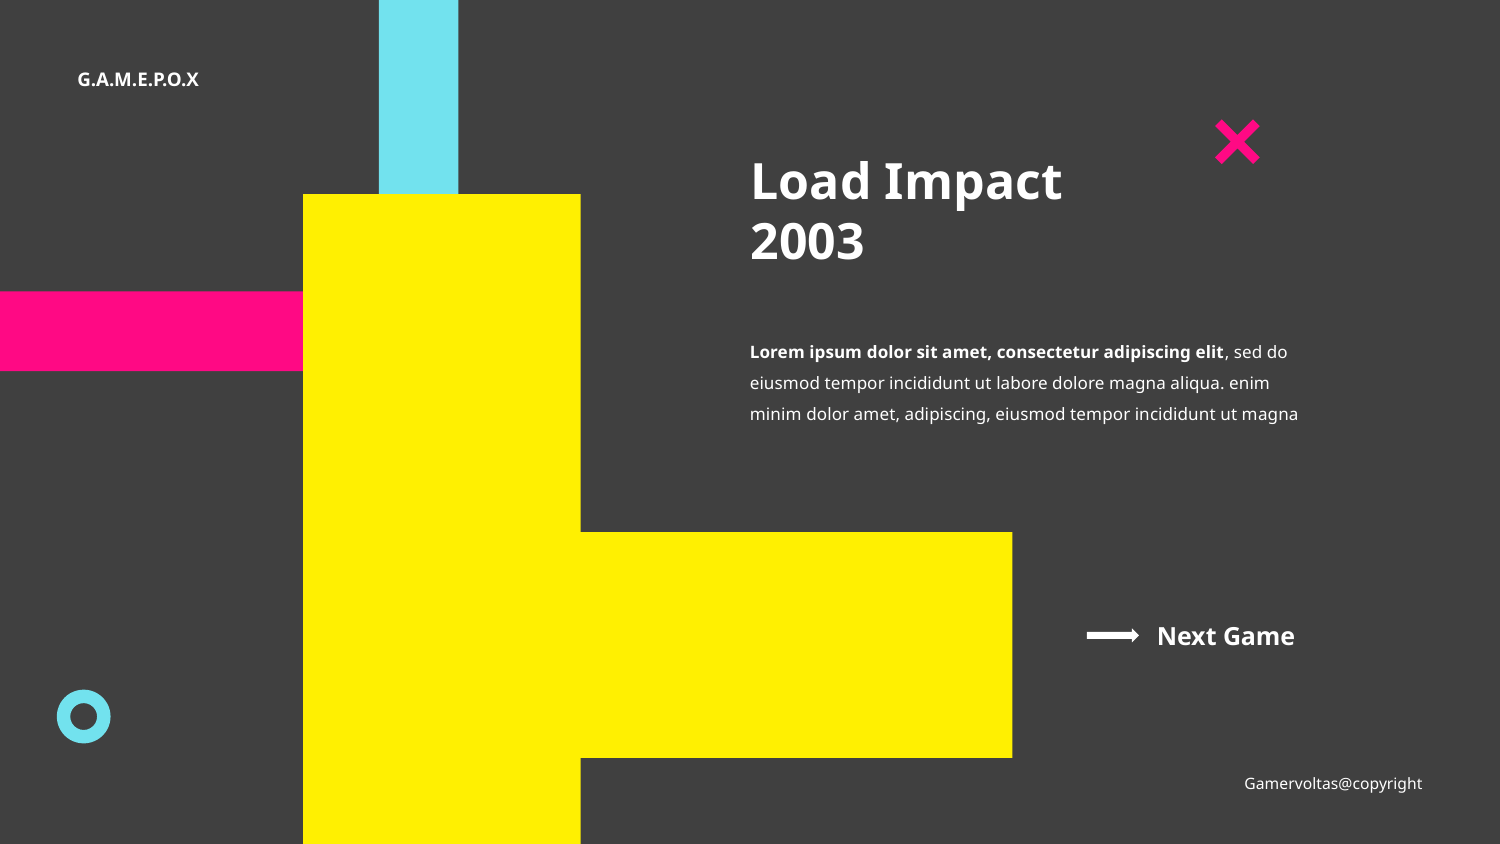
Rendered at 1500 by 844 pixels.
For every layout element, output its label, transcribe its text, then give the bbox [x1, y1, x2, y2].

picture [303, 194, 1013, 844]
text_box [55, 688, 112, 745]
text_box Lorem ipsum dolor sit amet, consectetur adipiscing elit, sed do eiusmod tempor incididunt ut labore dolore magna aliqua. enim minim dolor amet, adipiscing, eiusmod tempor incididunt ut magna [749, 331, 1317, 424]
text_box [0, 290, 303, 372]
text_box G.A.M.E.P.O.X [62, 60, 229, 98]
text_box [1086, 620, 1350, 651]
text_box Gamervoltas@copyright [1181, 766, 1438, 800]
text_box [1213, 117, 1262, 166]
text_box [378, 0, 459, 194]
text_box Load Impact 2003 [736, 142, 1197, 277]
